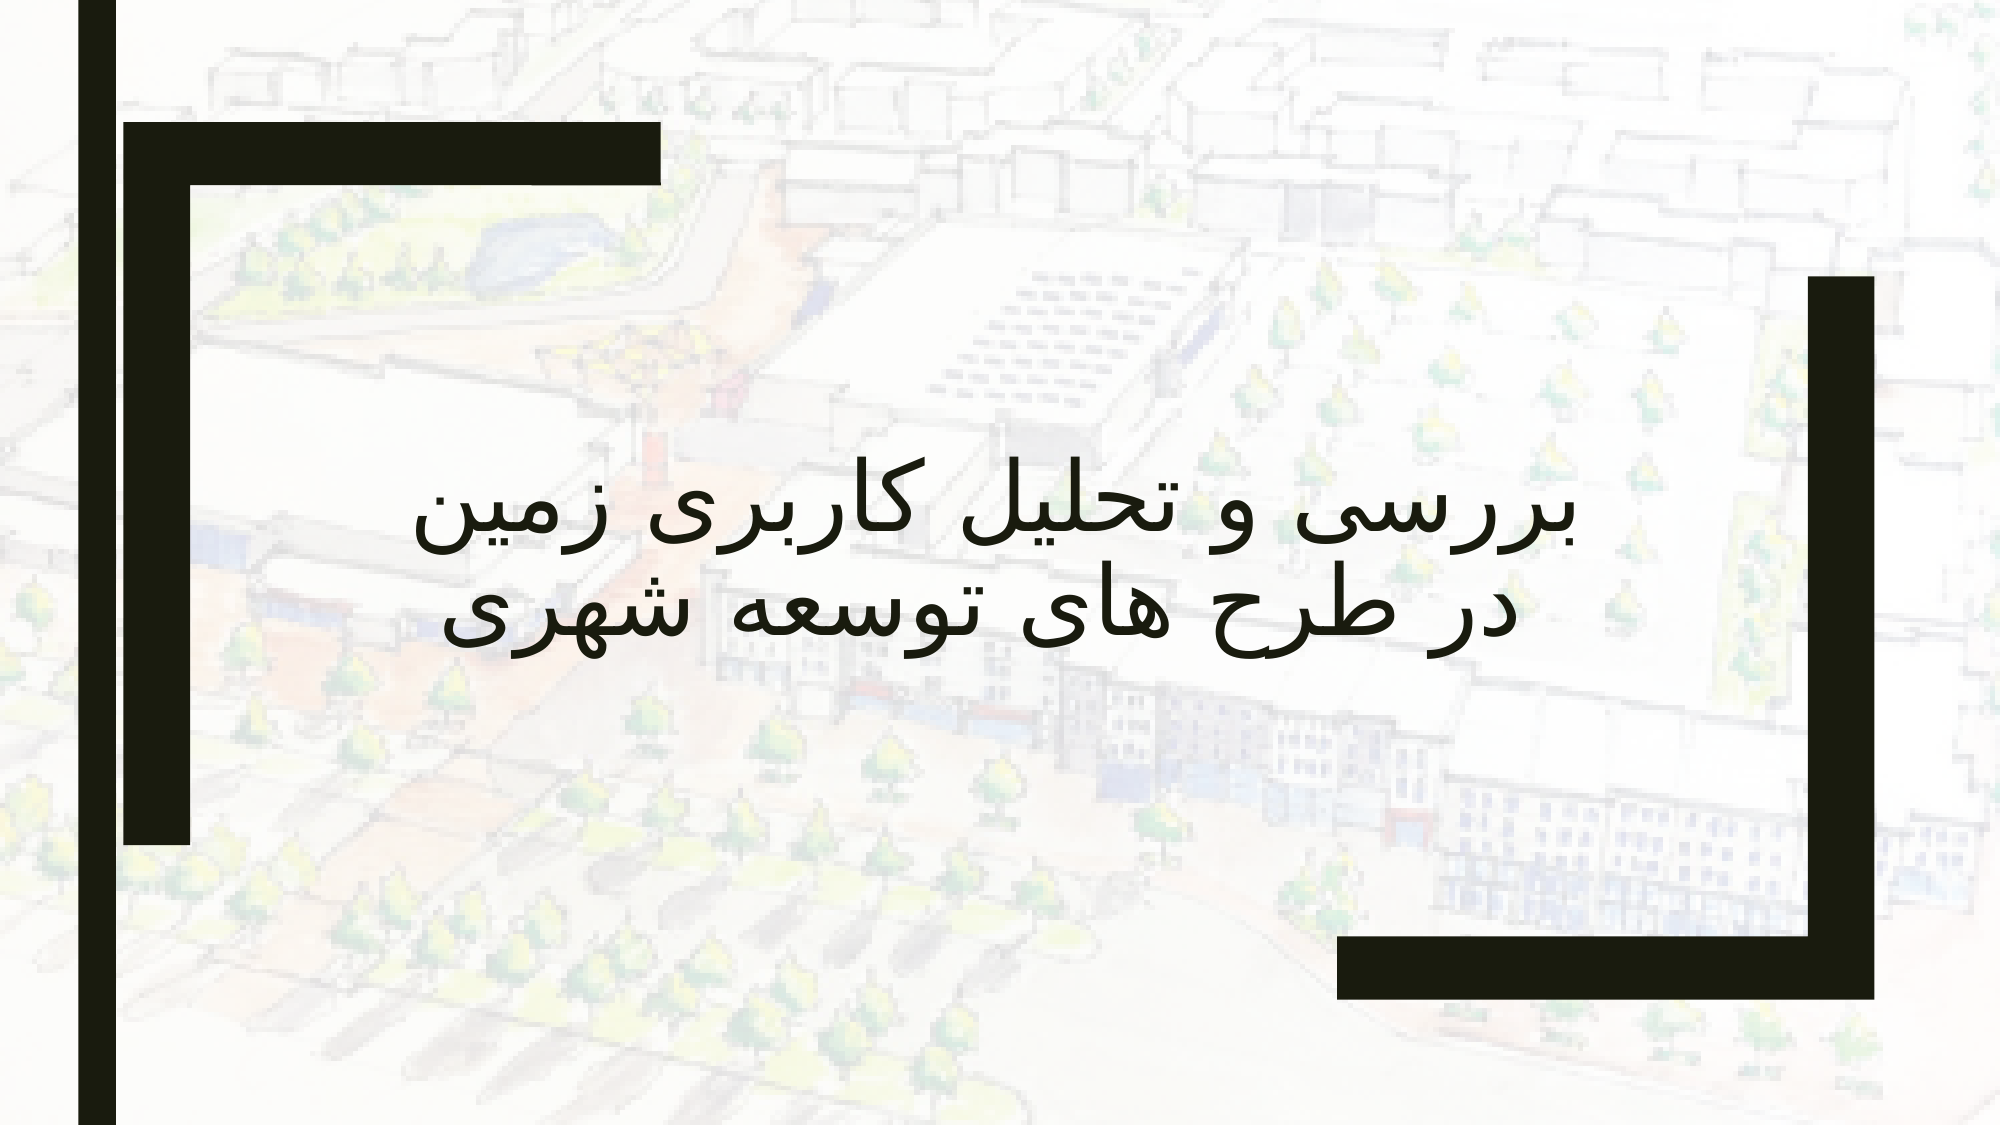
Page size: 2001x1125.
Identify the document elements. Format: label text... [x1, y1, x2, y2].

title بررسی و تحلیل کاربری زمین در طرح های توسعه شهری [112, 438, 1850, 665]
